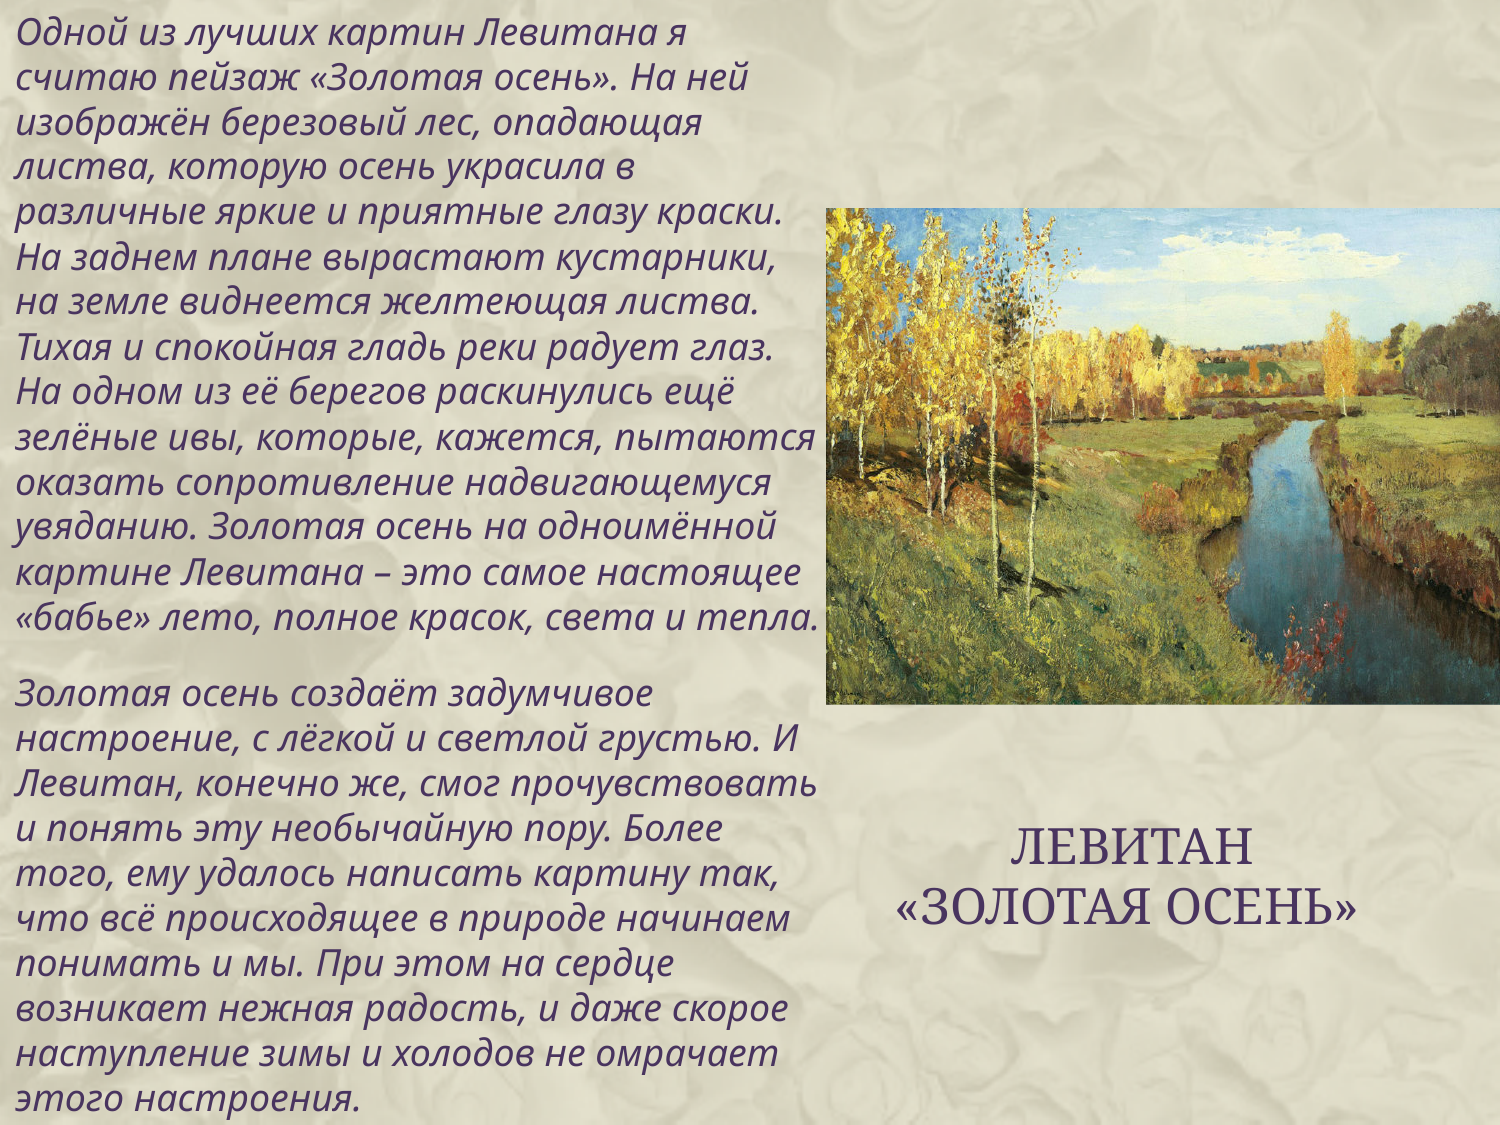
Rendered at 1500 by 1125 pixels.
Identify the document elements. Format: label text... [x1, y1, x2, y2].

title Левитан «Золотая осень» [879, 763, 1412, 943]
list Одной из лучших картин Левитана я считаю пейзаж «Золотая осень». На ней изображён березовый лес, опадающая листва, которую осень украсила в различные яркие и приятные глазу краски. На заднем плане вырастают кустарники, на земле виднеется желтеющая листва. Тихая и спокойная гладь реки радует глаз. На одном из её берегов раскинулись ещё зелёные ивы, которые, кажется, пытаются оказать сопротивление надвигающемуся увяданию. Золотая осень на одноимённой картине Левитана – это самое настоящее «бабье» лето, полное красок, света и тепла. Золотая осень создаёт задумчивое настроение, с лёгкой и светлой грустью. И Левитан, конечно же, смог прочувствовать и понять эту необычайную пору. Более того, ему удалось написать картину так, что всё происходящее в природе начинаем понимать и мы. При этом на сердце возникает нежная радость, и даже скорое наступление зимы и холодов не омрачает этого настроения. . [0, 0, 845, 1125]
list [826, 207, 1500, 705]
